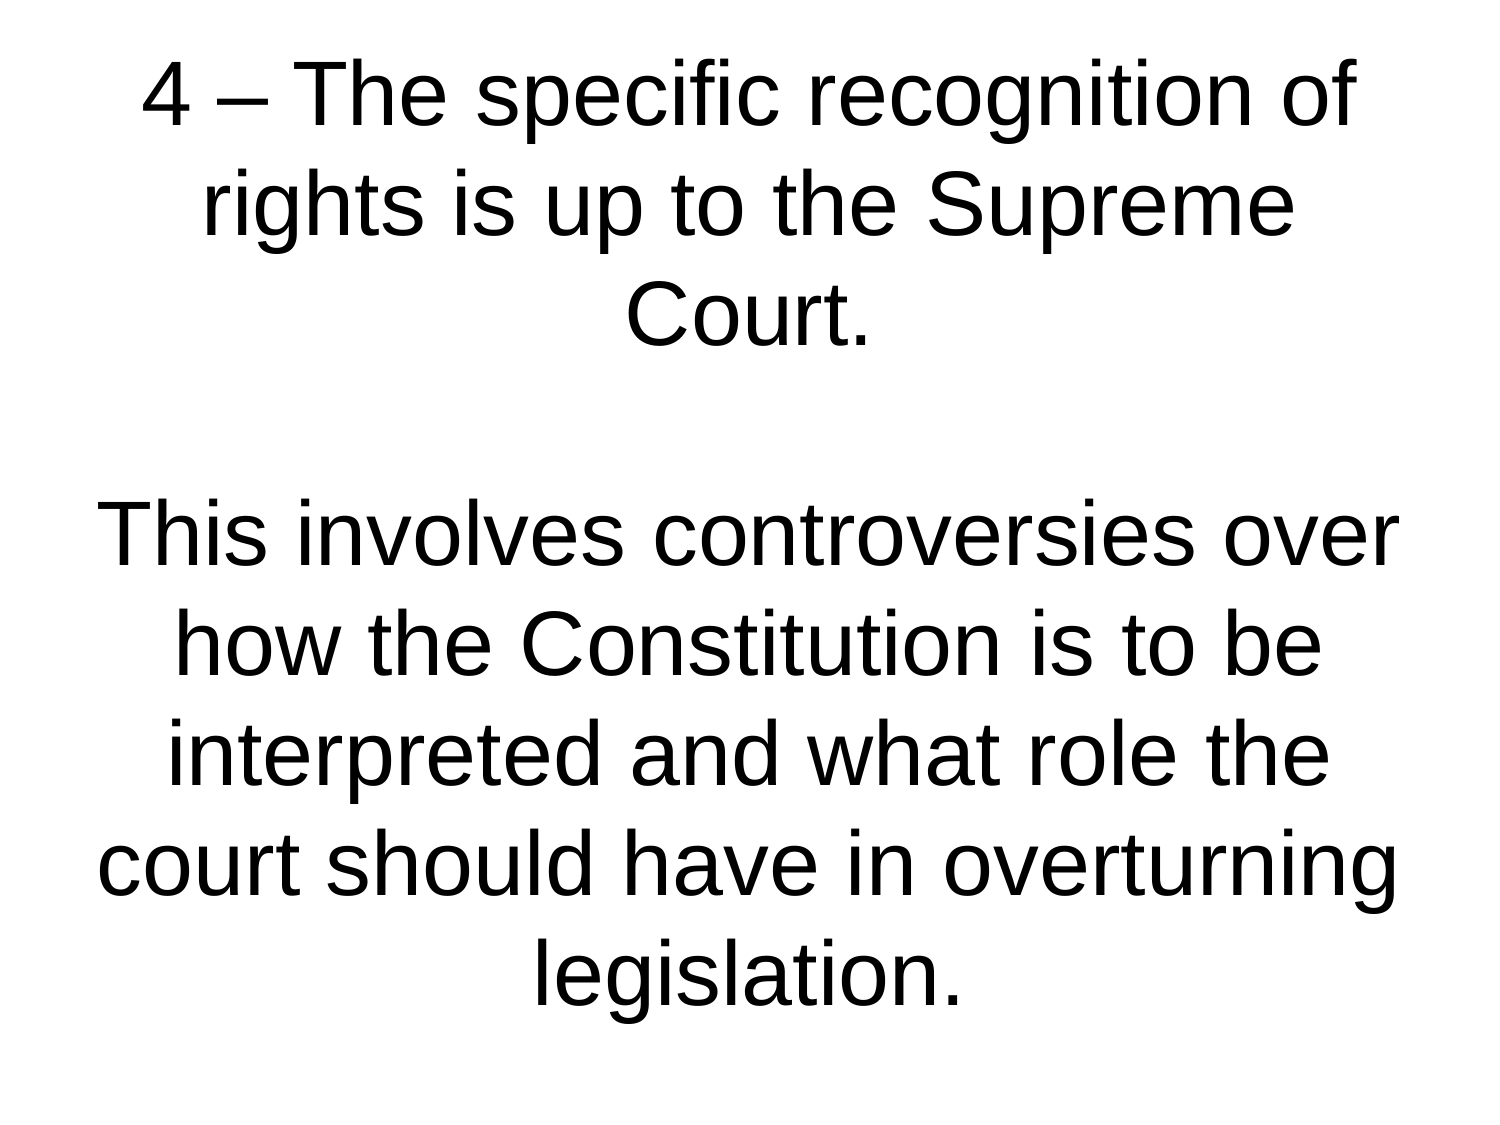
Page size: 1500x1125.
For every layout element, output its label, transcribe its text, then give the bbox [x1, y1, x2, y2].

title 4 – The specific recognition of rights is up to the Supreme Court. This involves controversies over how the Constitution is to be interpreted and what role the court should have in overturning legislation. [74, 44, 1426, 1013]
